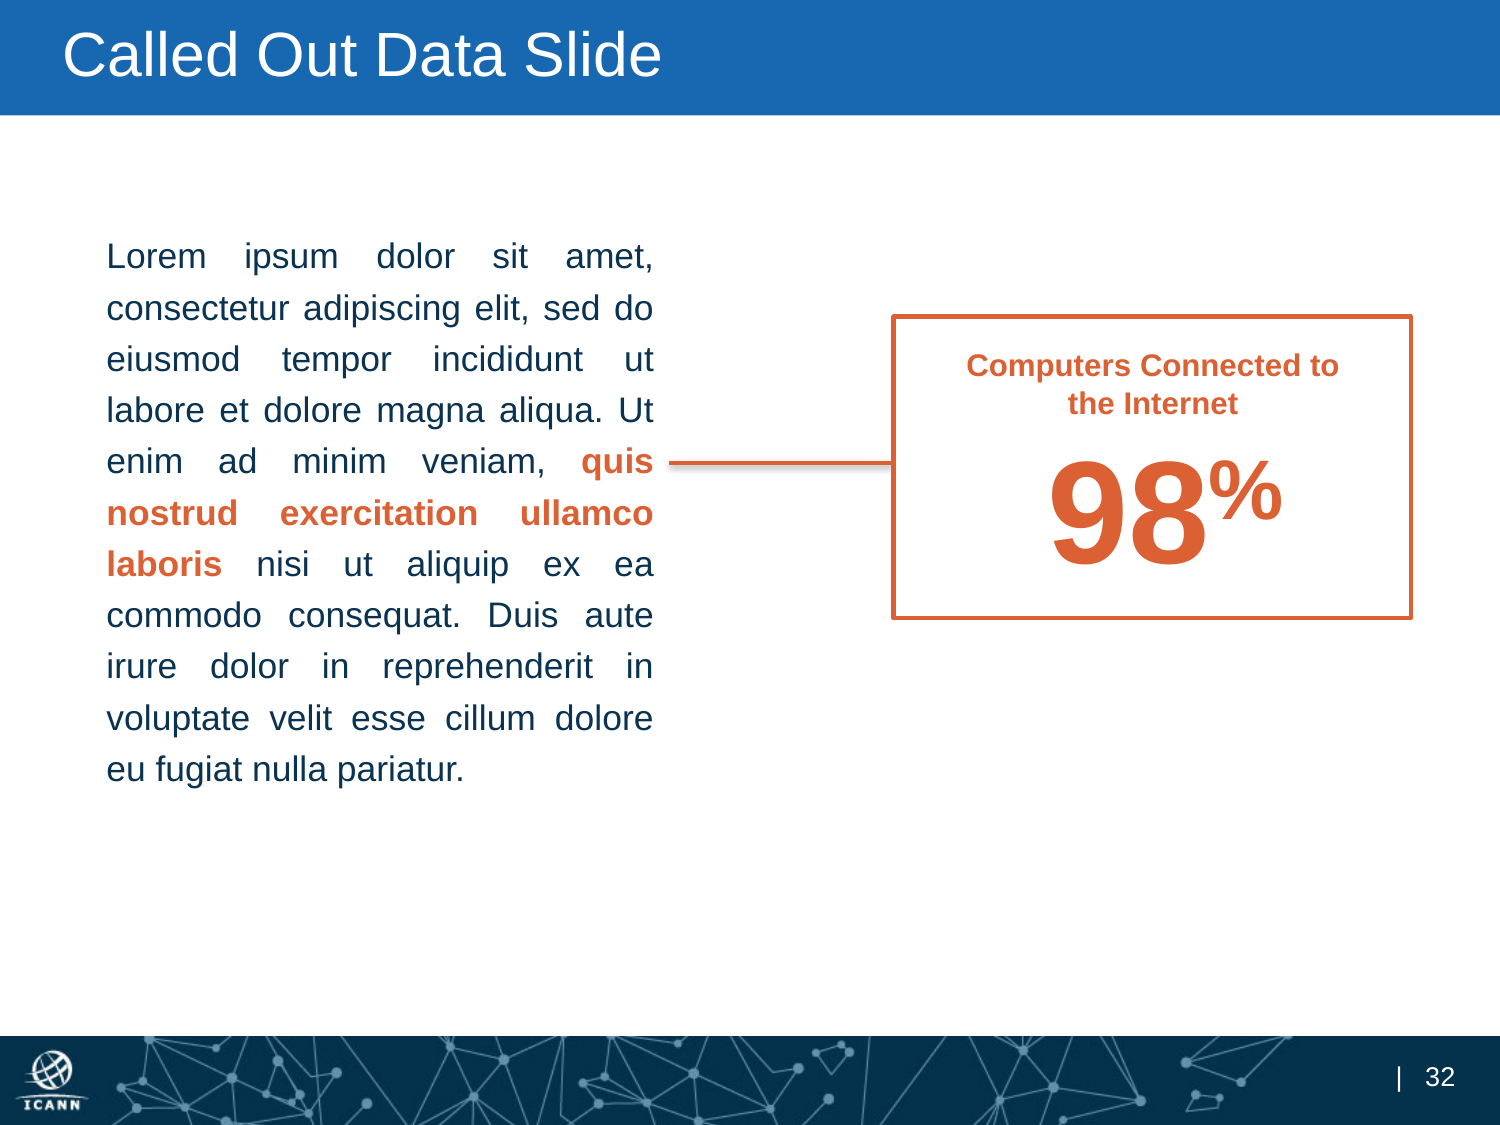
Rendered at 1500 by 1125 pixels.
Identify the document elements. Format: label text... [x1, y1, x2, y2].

text_box [891, 314, 1413, 410]
text_box 98% [873, 410, 1458, 601]
text_box Lorem ipsum dolor sit amet, consectetur adipiscing elit, sed do eiusmod tempor incididunt ut labore et dolore magna aliqua. Ut enim ad minim veniam, quis nostrud exercitation ullamco laboris nisi ut aliquip ex ea commodo consequat. Duis aute irure dolor in reprehenderit in voluptate velit esse cillum dolore eu fugiat nulla pariatur. [91, 217, 669, 796]
picture [0, 1036, 1500, 1125]
text_box Computers Connected to the Internet [927, 338, 1380, 428]
text_box [891, 601, 1413, 620]
title Called Out Data Slide [0, 0, 1500, 116]
